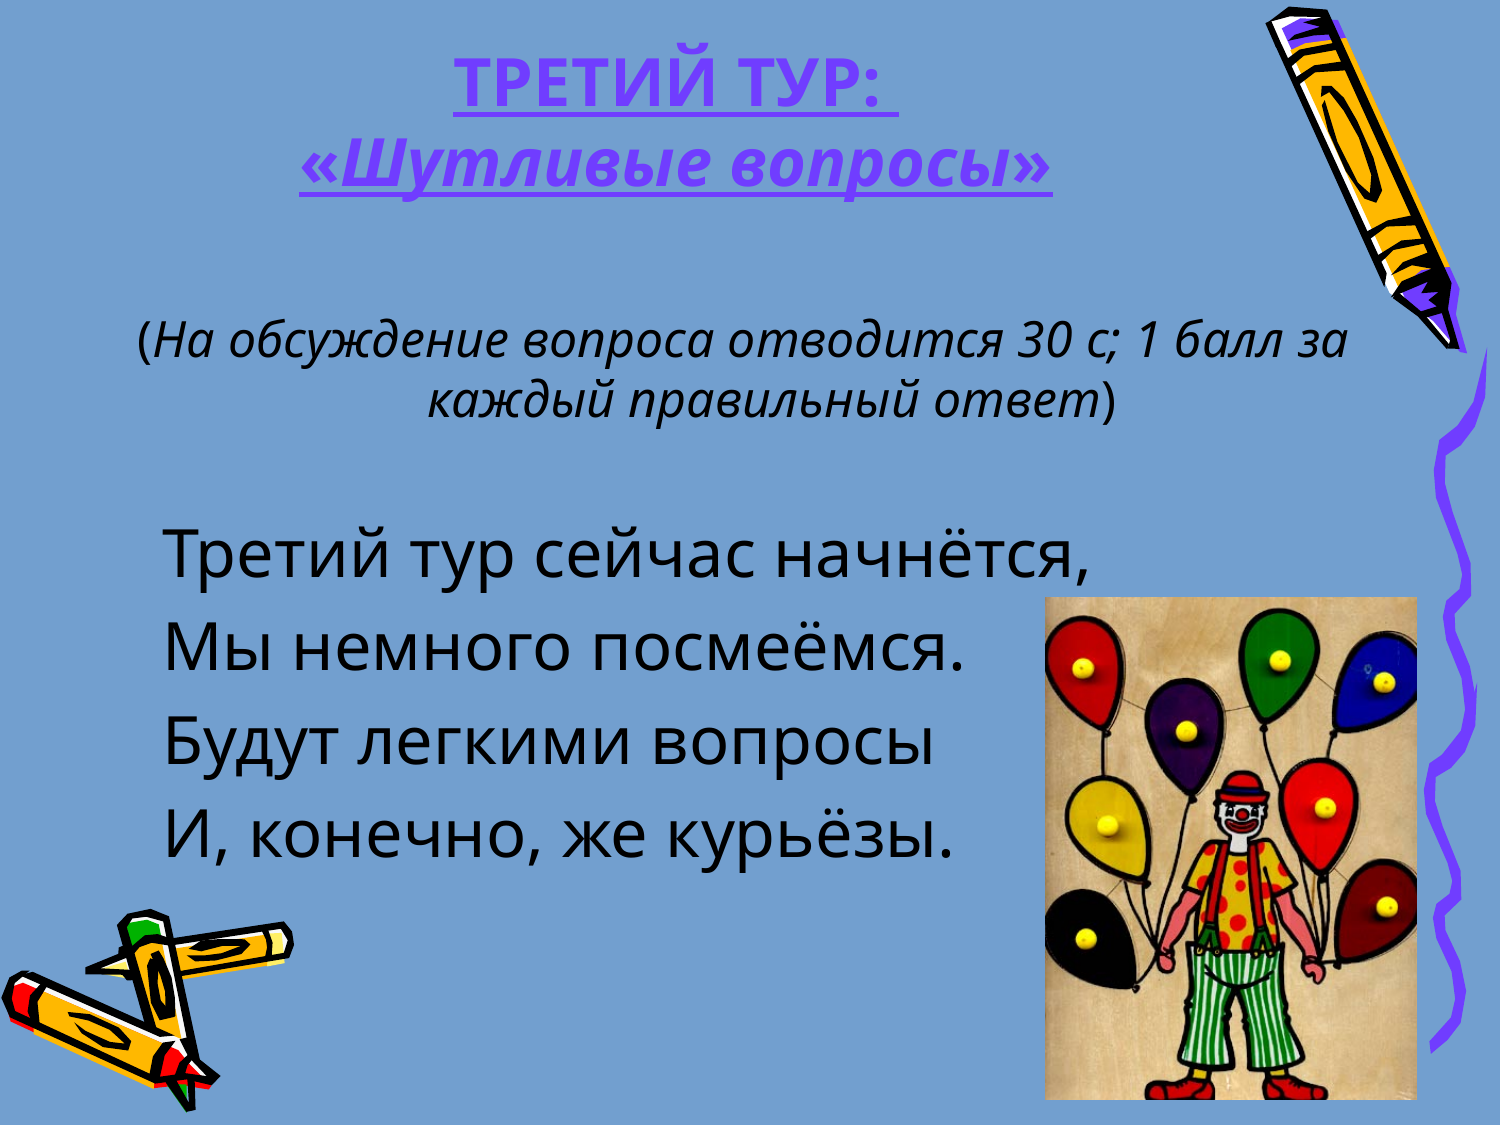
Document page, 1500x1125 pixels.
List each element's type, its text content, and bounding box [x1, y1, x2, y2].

list (На обсуждение вопроса отводится 30 с; 1 балл за каждый правильный ответ) Третий тур сейчас начнётся, Мы немного посмеёмся. Будут легкими вопросы И, конечно, же курьёзы. [112, 299, 1376, 901]
title ТРЕТИЙ ТУР: «Шутливые вопросы» [112, 24, 1240, 288]
picture [1045, 597, 1417, 1100]
